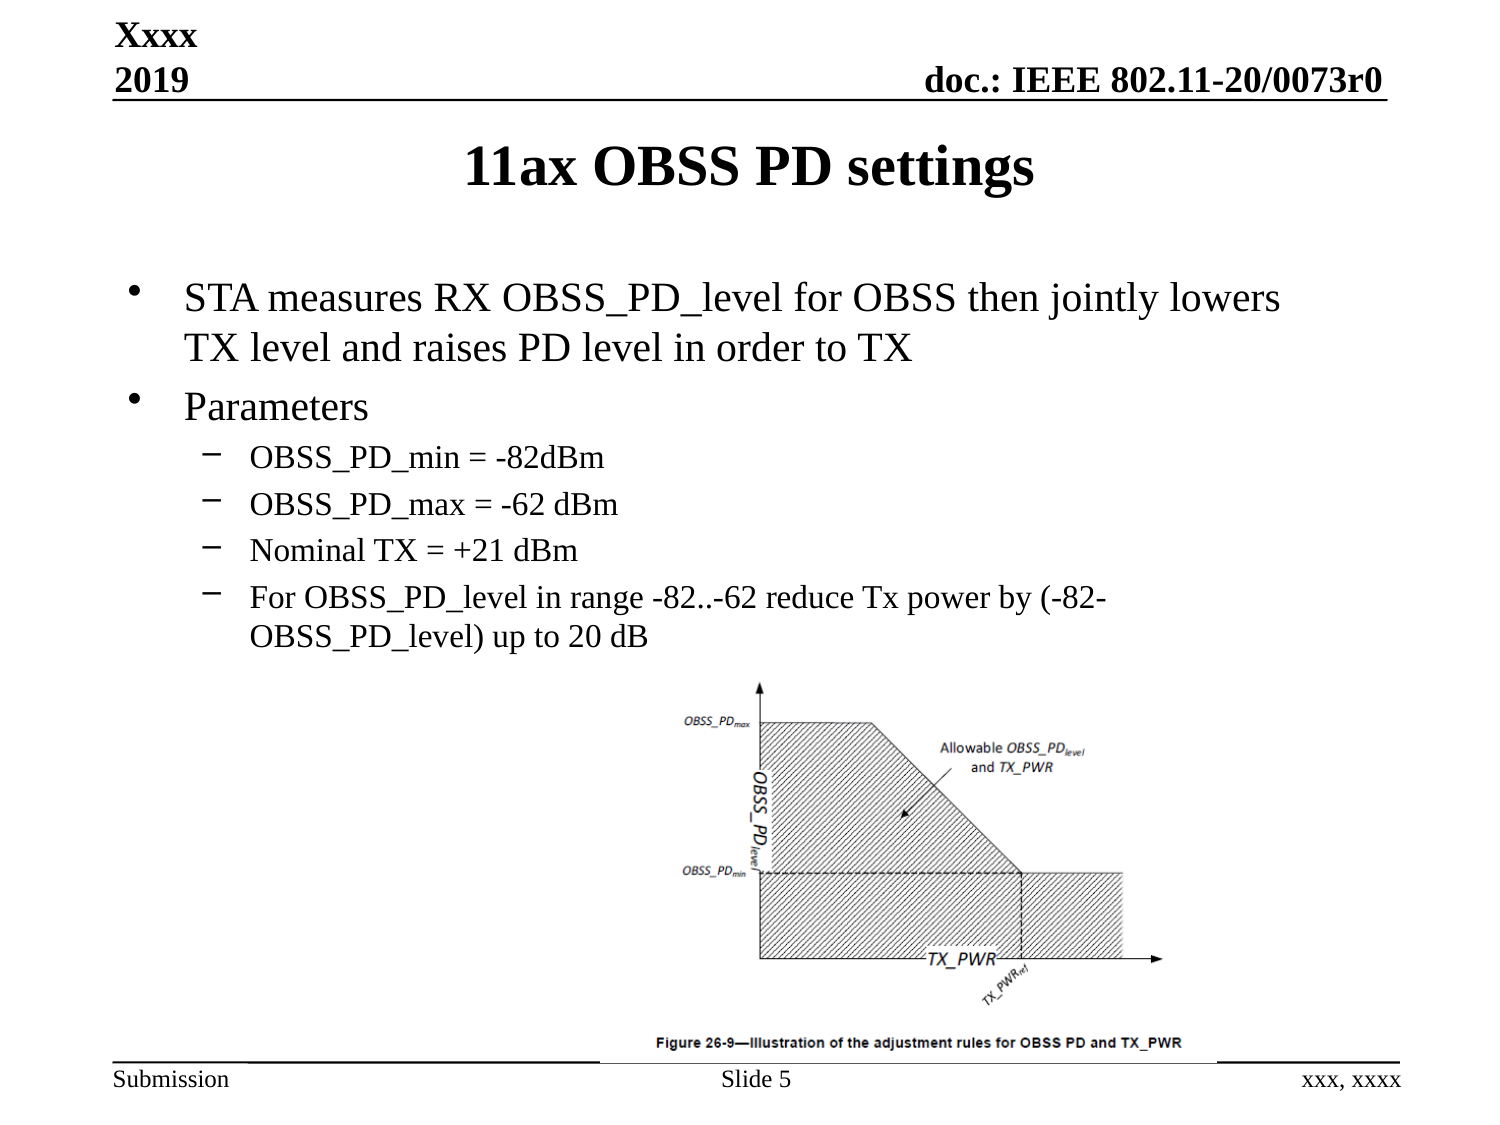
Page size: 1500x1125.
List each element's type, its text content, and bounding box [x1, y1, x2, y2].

title 11ax OBSS PD settings [112, 112, 1388, 213]
slide_number Xxxx 2019 [114, 54, 269, 101]
list STA measures RX OBSS_PD_level for OBSS then jointly lowers TX level and raises PD level in order to TX Parameters OBSS_PD_min = -82dBm OBSS_PD_max = -62 dBm Nominal TX = +21 dBm For OBSS_PD_level in range -82..-62 reduce Tx power by (-82-OBSS_PD_level) up to 20 dB [112, 262, 1351, 1001]
picture [599, 660, 1217, 1063]
slide_number Slide 5 [712, 1071, 801, 1093]
footer xxx, xxxx [1300, 1061, 1402, 1093]
